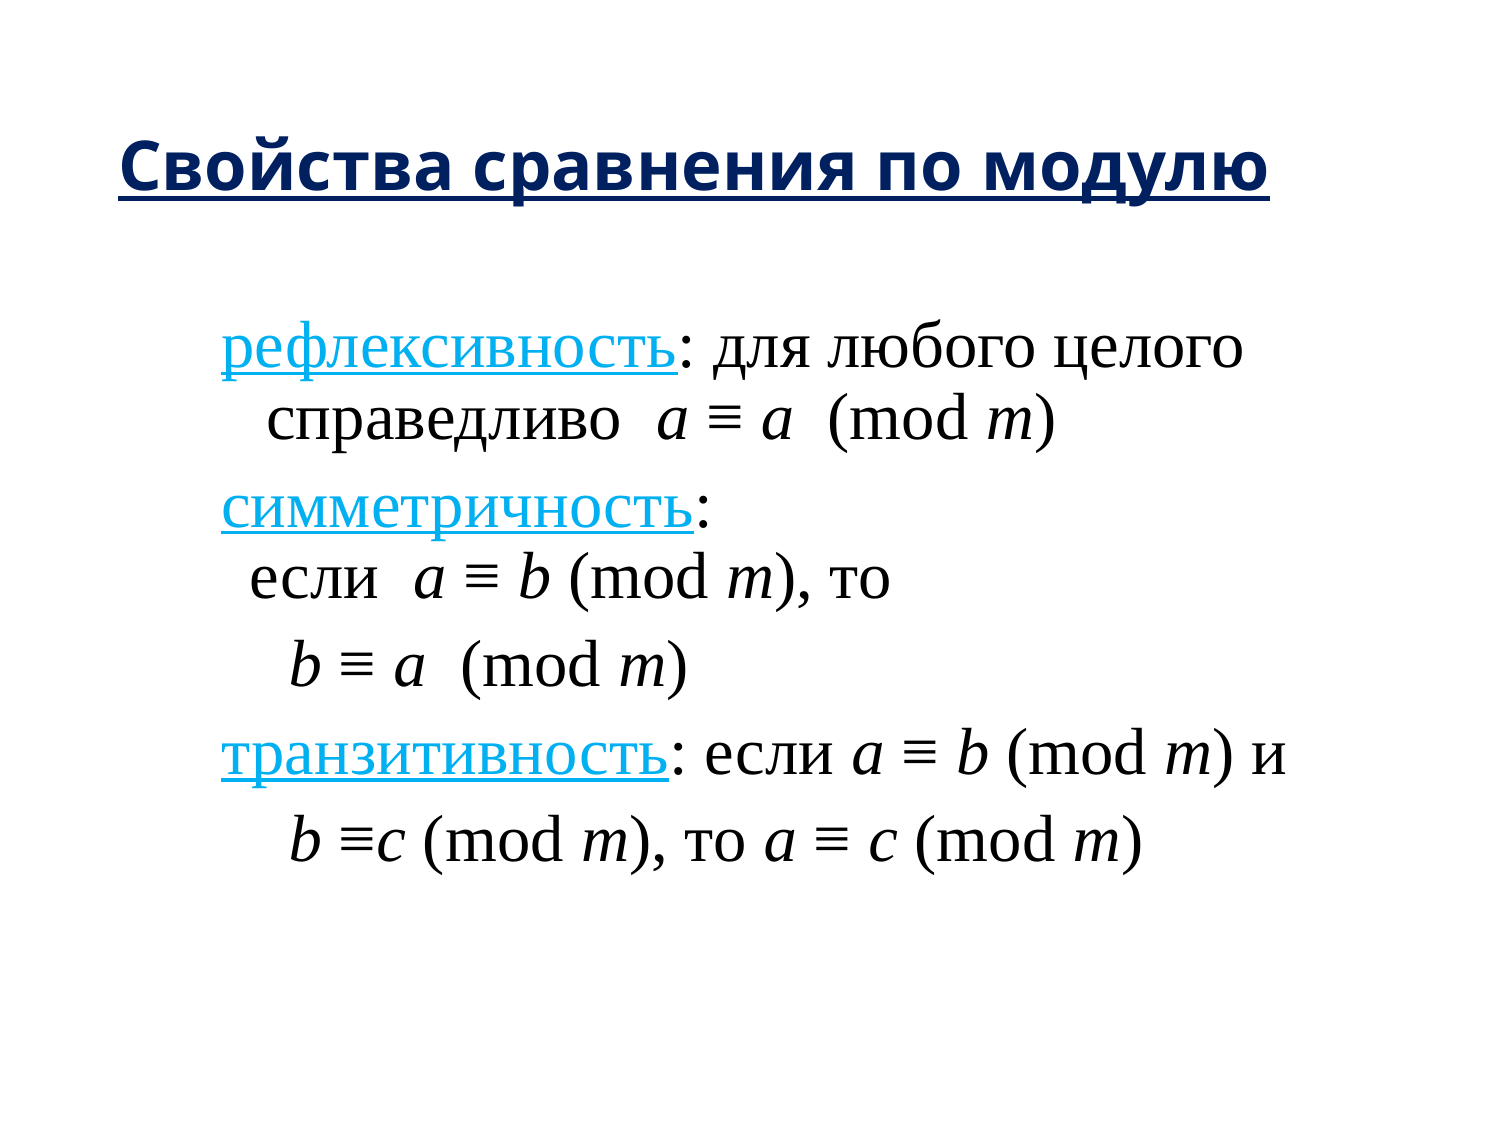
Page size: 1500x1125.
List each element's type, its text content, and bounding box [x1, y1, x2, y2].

list рефлексивность: для любого целого справедливо a ≡ a (mod m) симметричность: если a ≡ b (mod m), то b ≡ a (mod m) транзитивность: если a ≡ b (mod m) и b ≡c (mod m), то a ≡ c (mod m) [206, 302, 1345, 941]
title Свойства сравнения по модулю [103, 59, 1397, 278]
